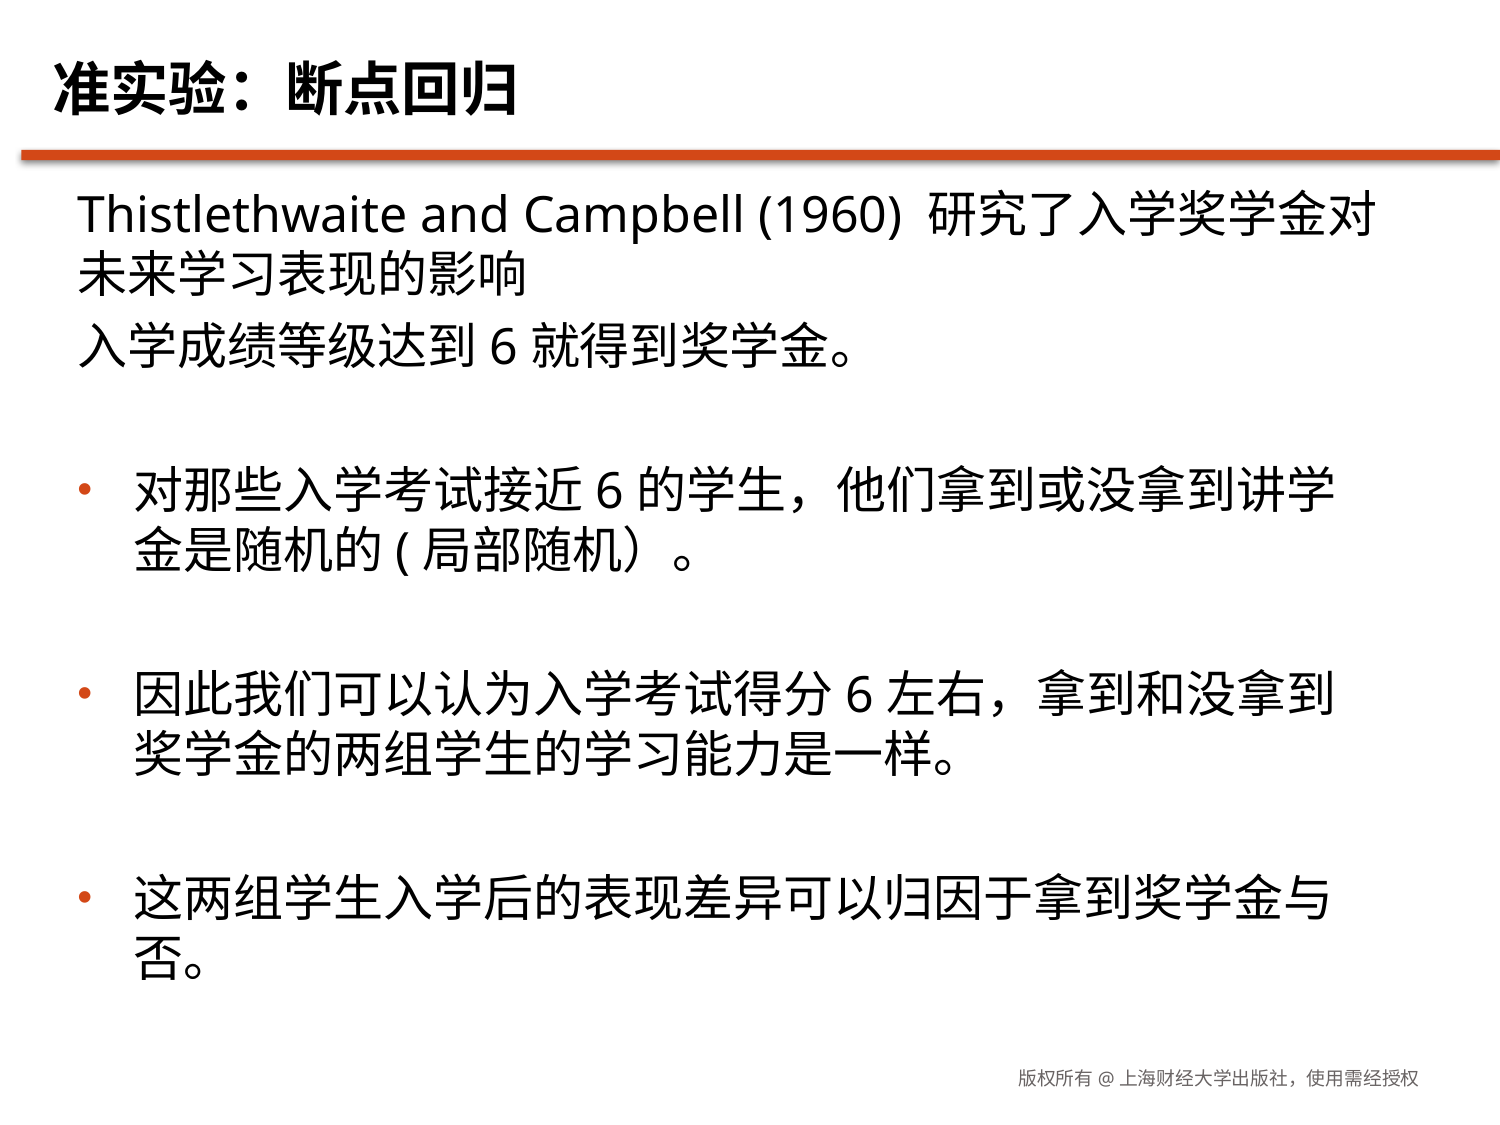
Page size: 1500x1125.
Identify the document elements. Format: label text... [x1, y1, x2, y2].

list Thistlethwaite and Campbell (1960) 研究了入学奖学金对未来学习表现的影响 入学成绩等级达到6就得到奖学金。 对那些入学考试接近6的学生，他们拿到或没拿到讲学金是随机的(局部随机）。 因此我们可以认为入学考试得分6左右，拿到和没拿到奖学金的两组学生的学习能力是一样。 这两组学生入学后的表现差异可以归因于拿到奖学金与否。 [62, 174, 1400, 1032]
title 准实验：断点回归 [37, 50, 1369, 138]
footer 版权所有@上海财经大学出版社，使用需经授权 [975, 1046, 1463, 1109]
